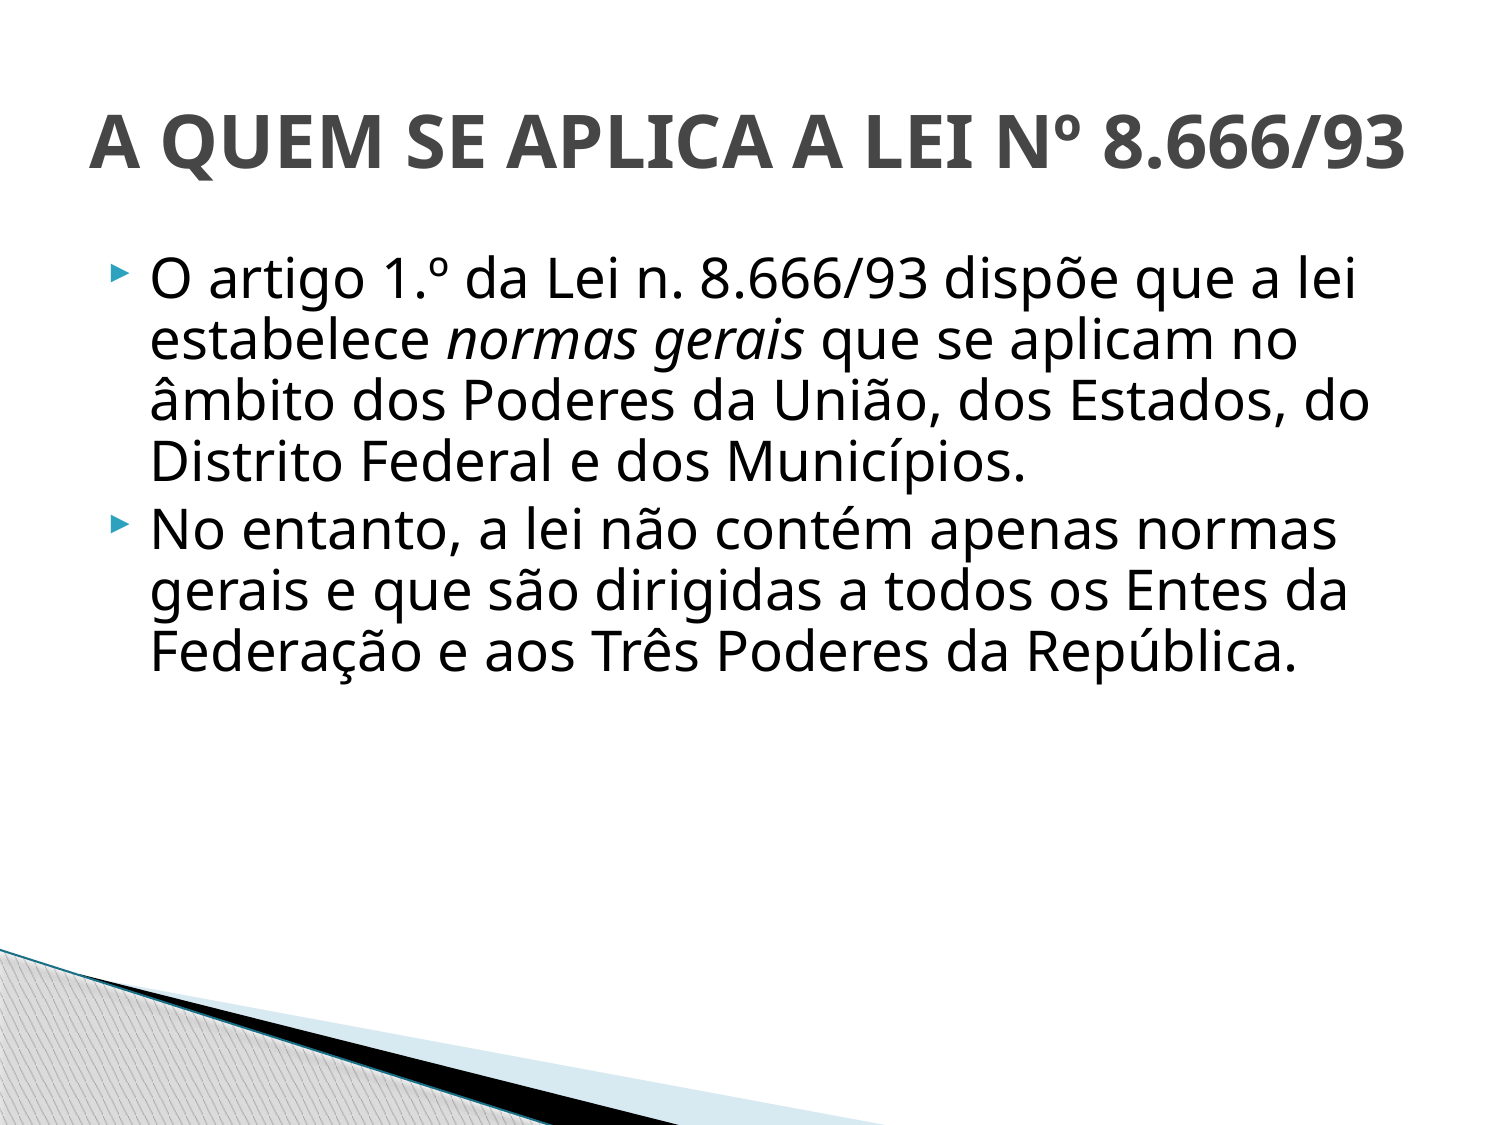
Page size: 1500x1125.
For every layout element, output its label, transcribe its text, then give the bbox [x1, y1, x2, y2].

title A QUEM SE APLICA A LEI Nº 8.666/93 [75, 45, 1425, 233]
list O artigo 1.º da Lei n. 8.666/93 dispõe que a lei estabelece normas gerais que se aplicam no âmbito dos Poderes da União, dos Estados, do Distrito Federal e dos Municípios. No entanto, a lei não contém apenas normas gerais e que são dirigidas a todos os Entes da Federação e aos Três Poderes da República. [75, 243, 1425, 986]
